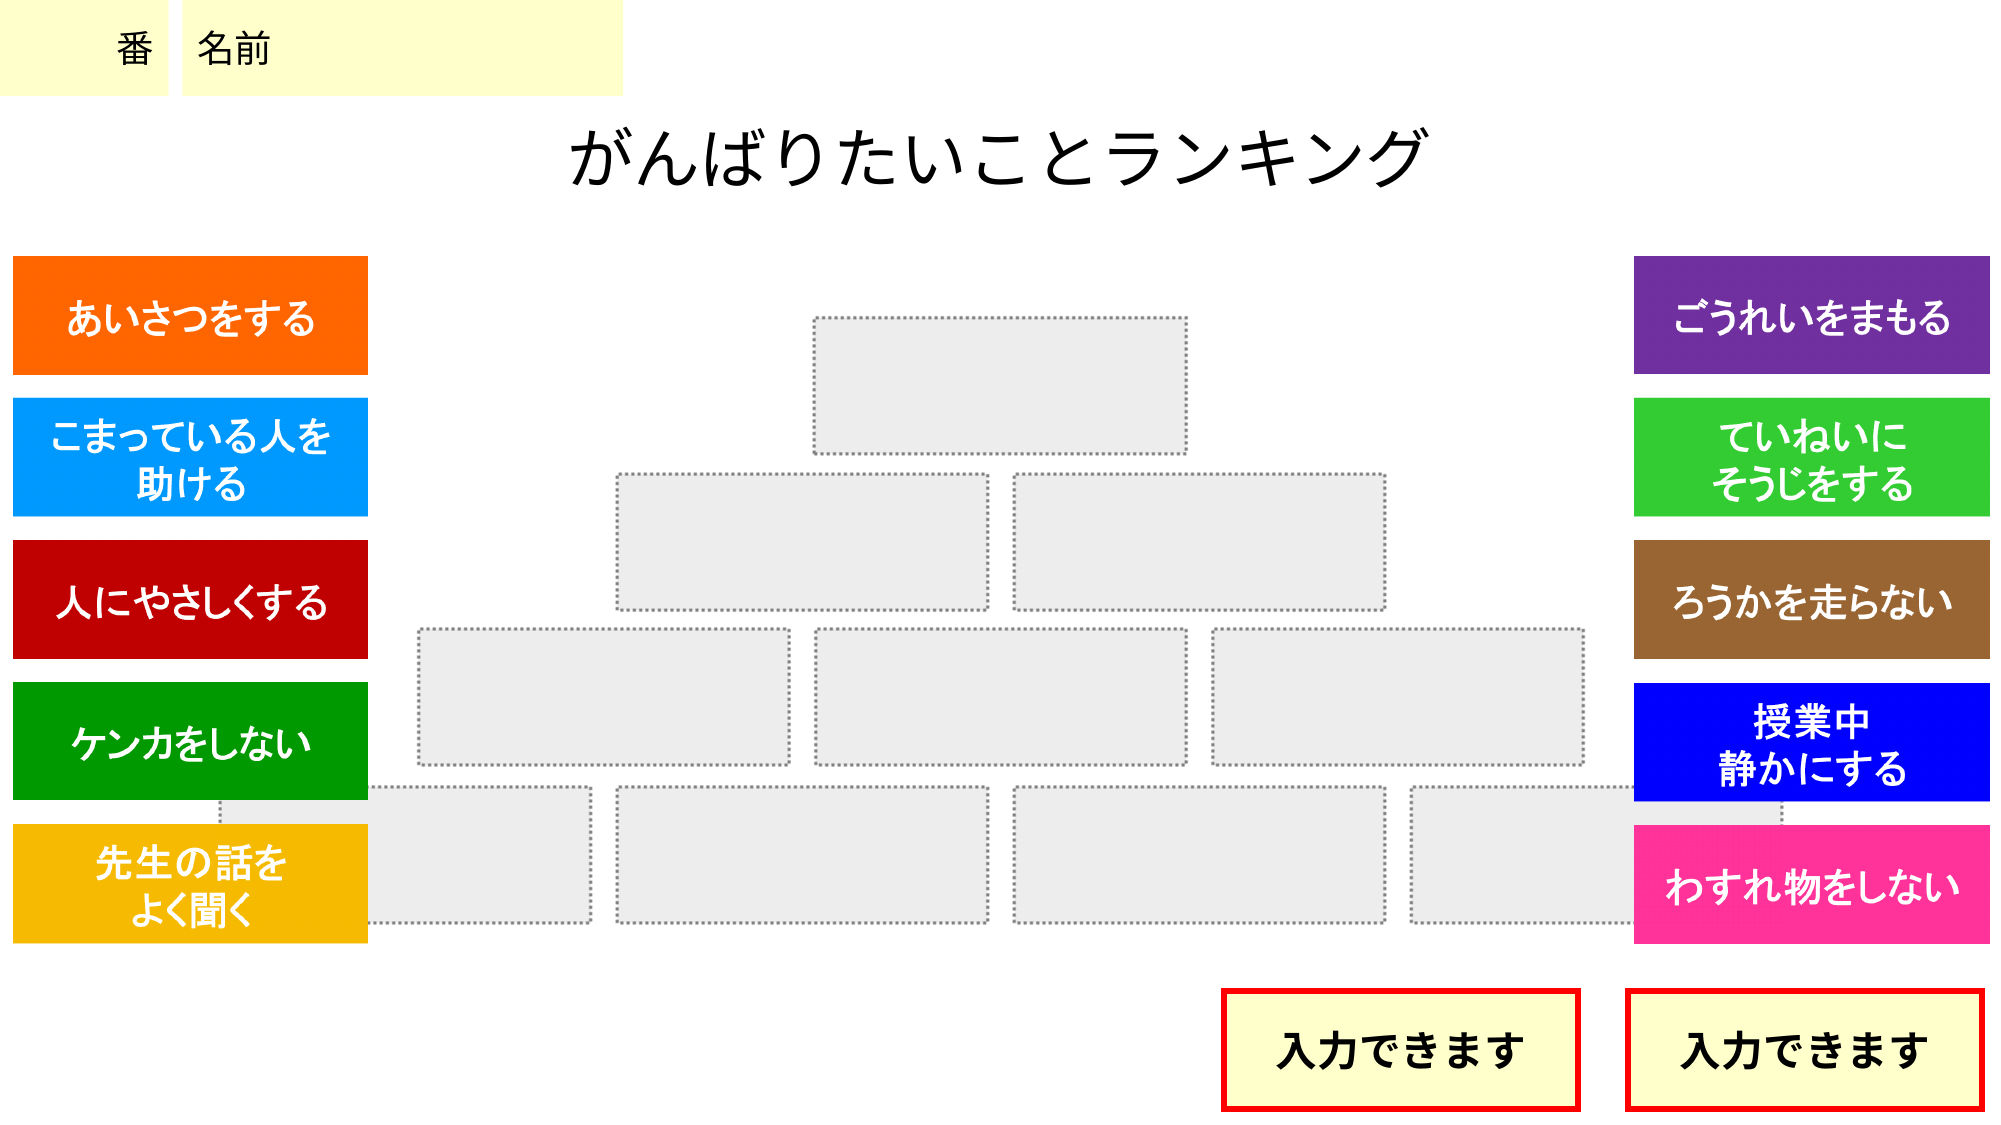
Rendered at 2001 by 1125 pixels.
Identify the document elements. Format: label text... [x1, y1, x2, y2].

text_box 入力できます [1627, 990, 1983, 1110]
title がんばりたいことランキング [453, 108, 1547, 215]
text_box 番 [0, 0, 169, 96]
text_box 入力できます [1223, 990, 1579, 1110]
text_box 名前 [182, 0, 624, 96]
picture [0, 0, 2001, 1125]
